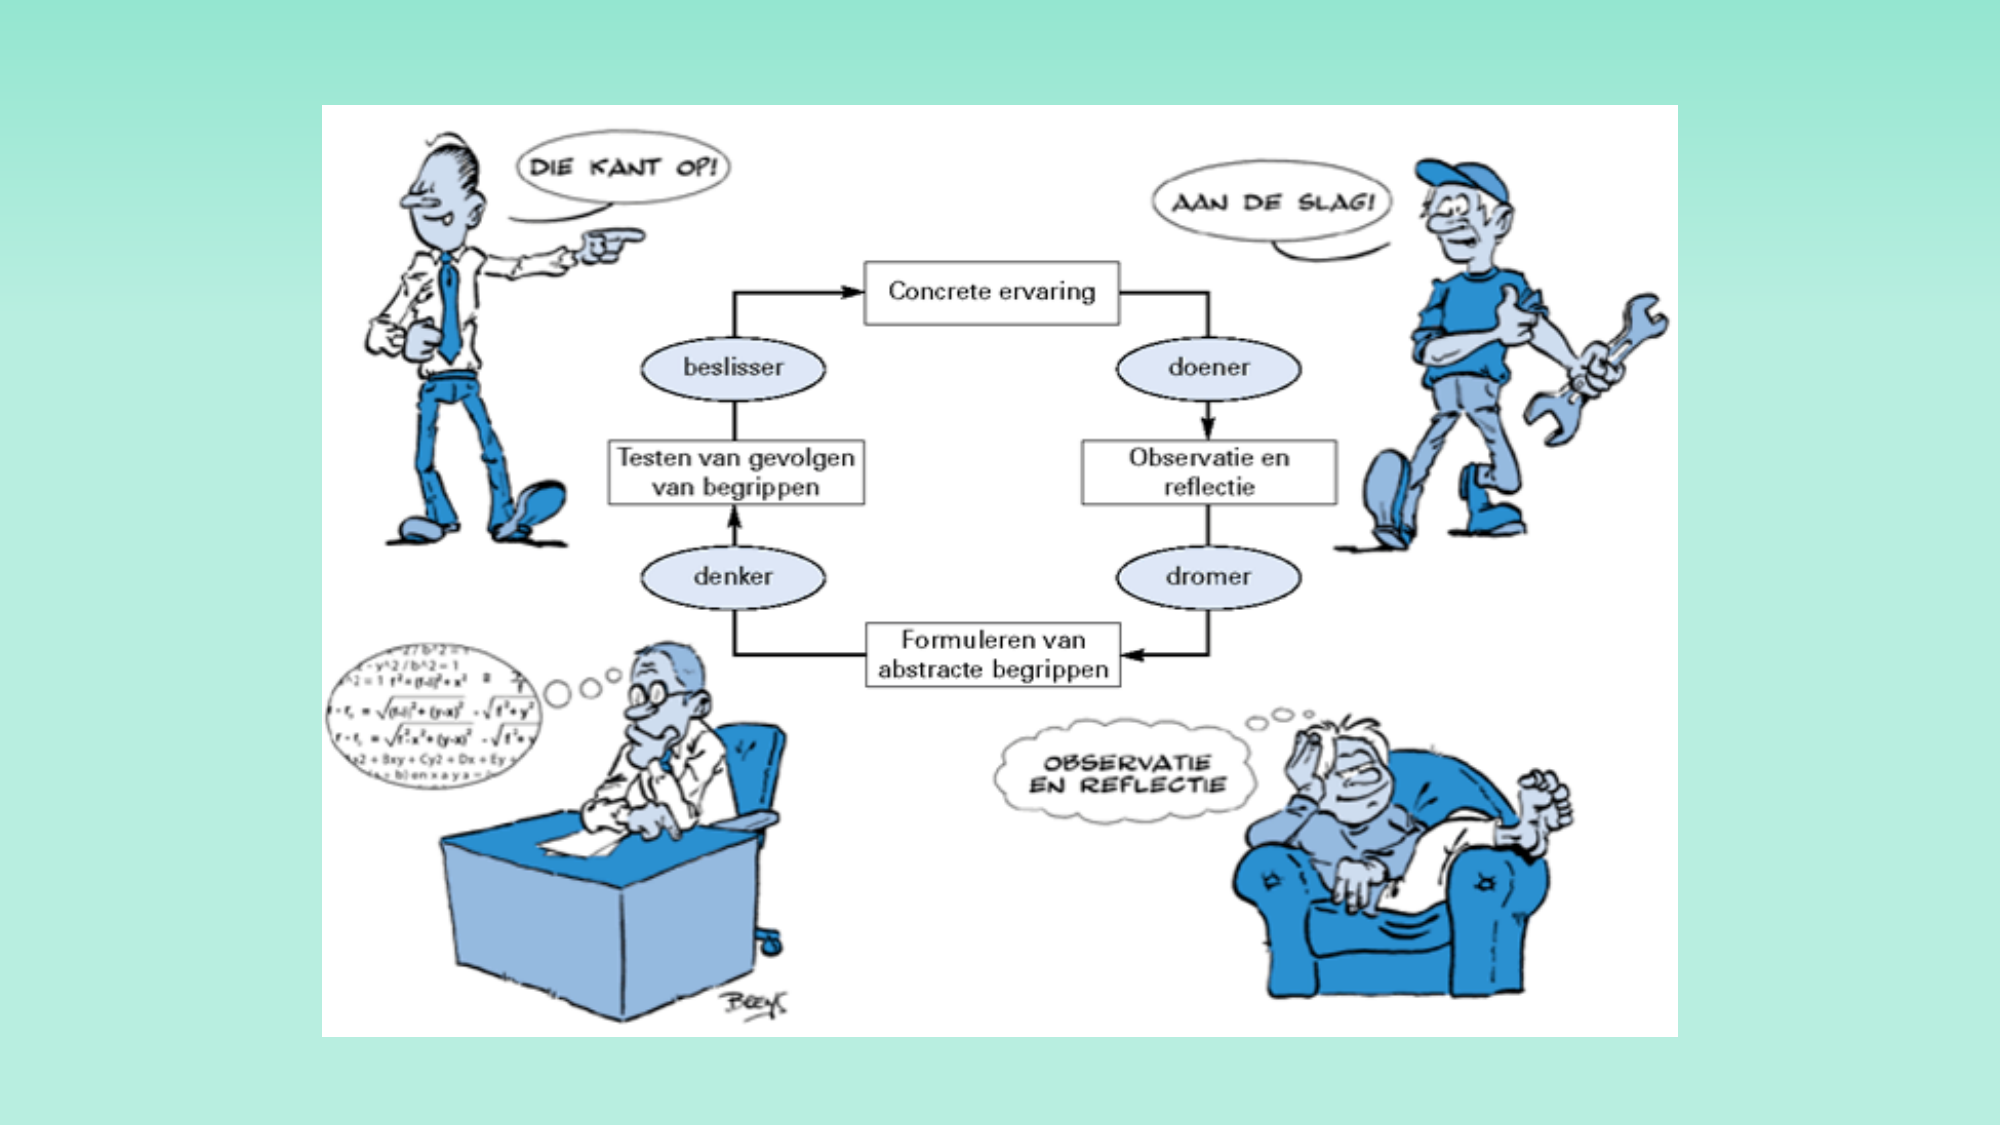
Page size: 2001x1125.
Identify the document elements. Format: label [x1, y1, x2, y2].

list [322, 105, 1678, 1037]
